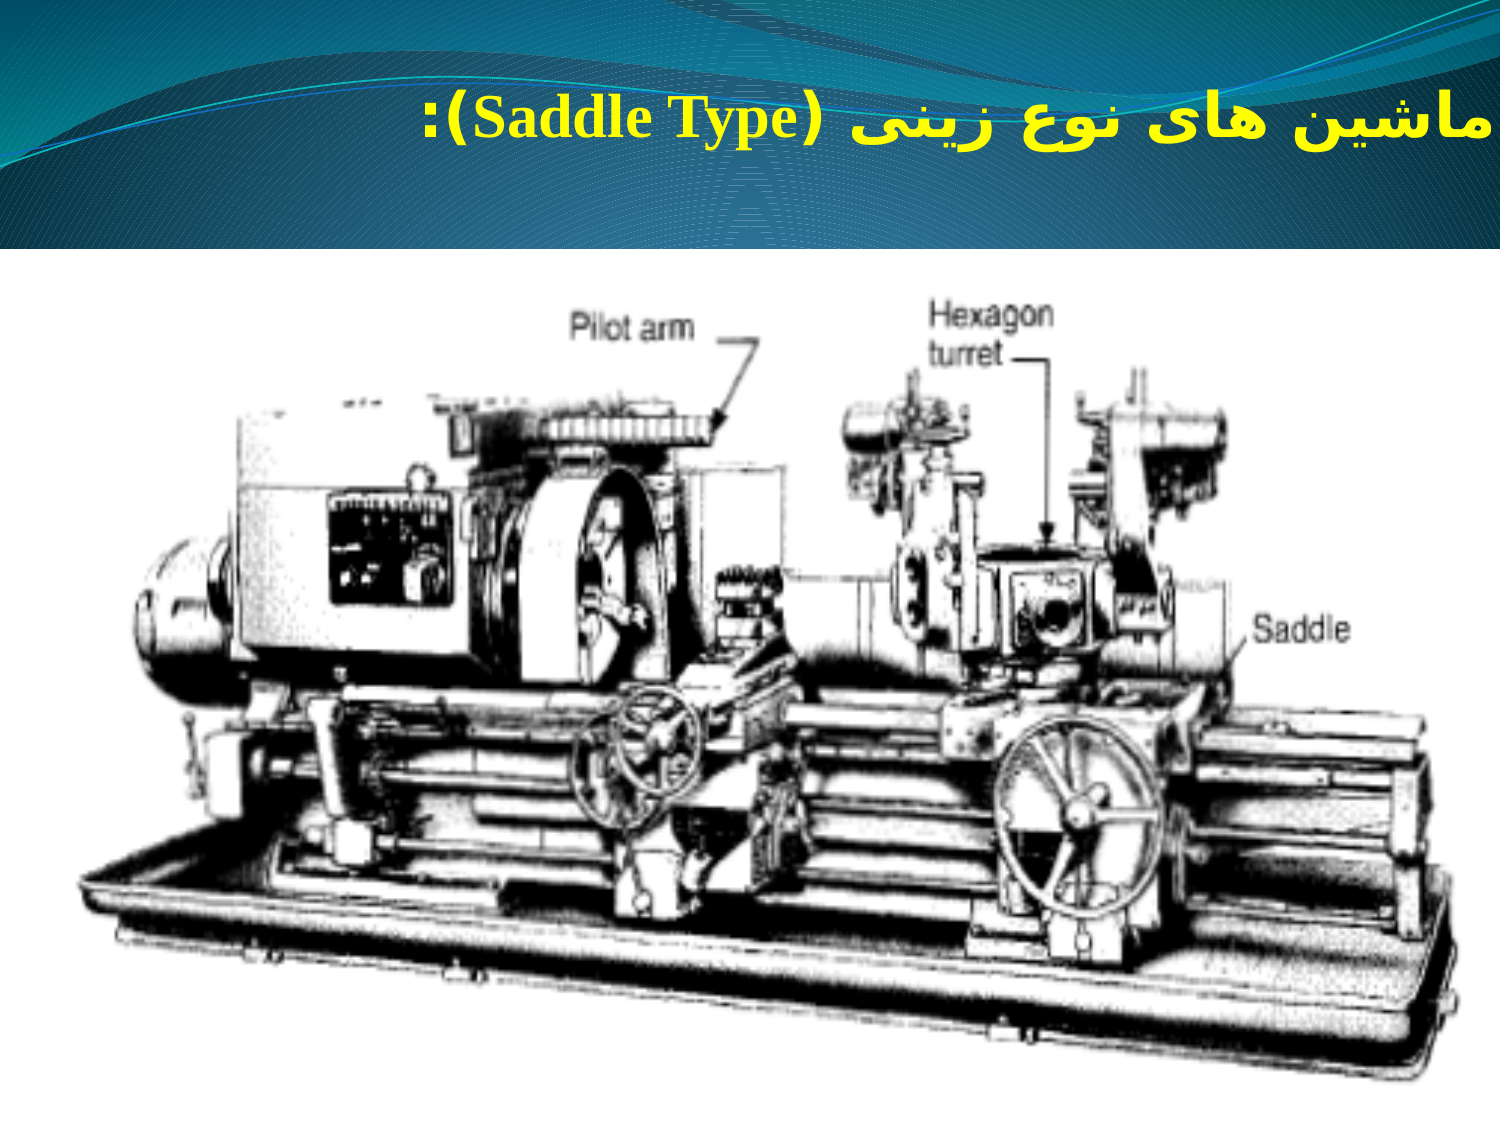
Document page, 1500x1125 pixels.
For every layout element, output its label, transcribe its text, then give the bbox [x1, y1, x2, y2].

picture [0, 249, 1500, 1125]
title ماشین های نوع زینی (Saddle Type): [0, 0, 1500, 249]
